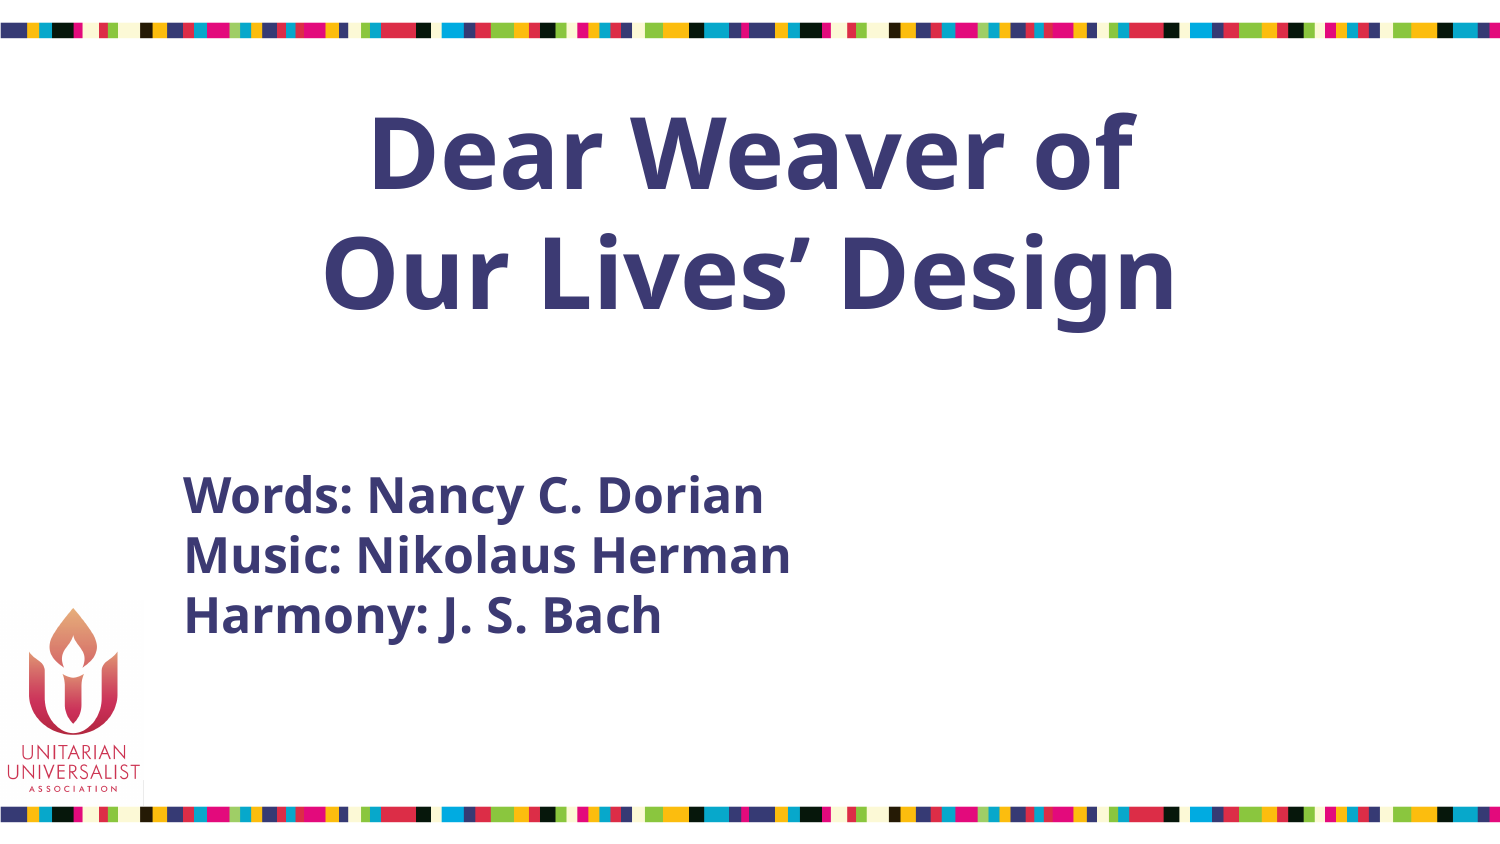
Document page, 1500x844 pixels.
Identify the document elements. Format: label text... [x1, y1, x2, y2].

text_box Words: Nancy C. Dorian Music: Nikolaus Herman Harmony: J. S. Bach [168, 448, 1495, 659]
picture [0, 22, 1500, 40]
text_box Dear Weaver of Our Lives’ Design [74, 75, 1425, 345]
picture [0, 600, 1500, 824]
